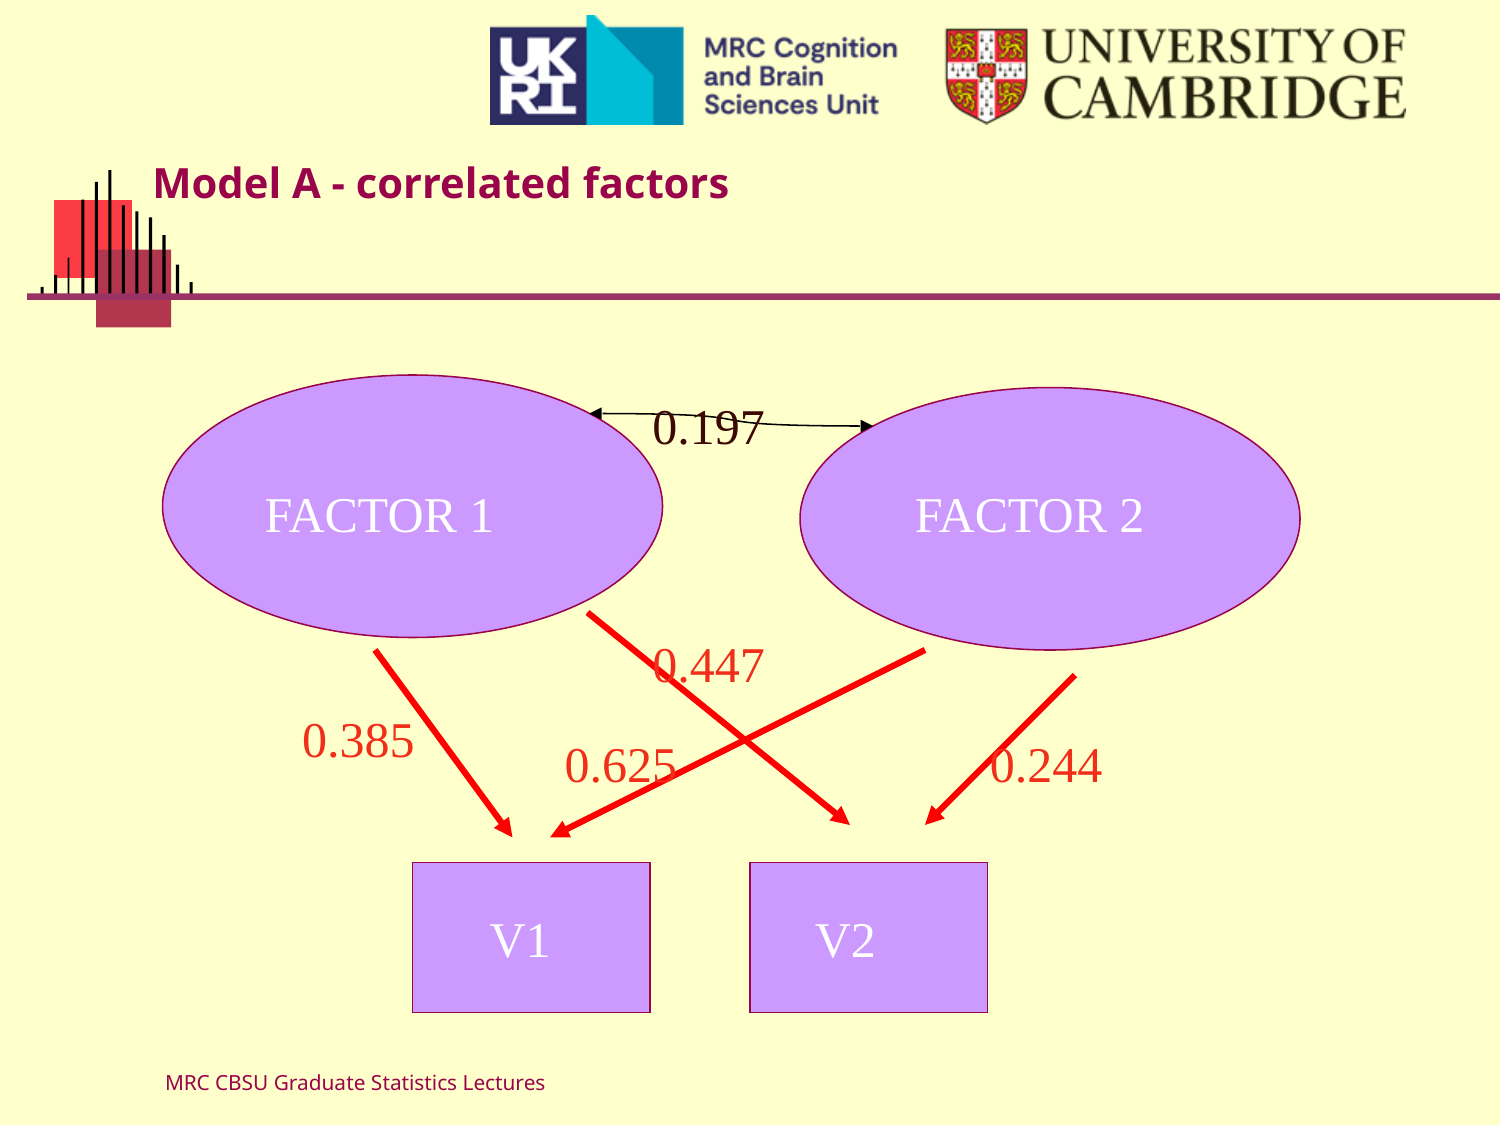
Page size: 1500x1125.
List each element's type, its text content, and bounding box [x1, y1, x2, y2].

text_box 0.385 [287, 699, 438, 775]
text_box [412, 862, 650, 1013]
text_box [749, 862, 988, 1013]
text_box [438, 735, 513, 838]
text_box [162, 375, 663, 638]
text_box 0.625 [549, 724, 763, 800]
picture [490, 15, 1406, 125]
text_box [924, 774, 975, 826]
text_box 0.197 [637, 387, 719, 463]
text_box FACTOR 2 [900, 474, 1300, 550]
text_box V2 [774, 899, 950, 975]
text_box [800, 387, 1293, 651]
text_box 0.244 [975, 724, 1175, 800]
text_box [549, 800, 626, 838]
text_box [763, 754, 850, 826]
footer MRC CBSU Graduate Statistics Lectures [149, 1062, 988, 1101]
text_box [724, 277, 738, 562]
text_box 0.447 [637, 624, 800, 700]
title Model A - correlated factors [137, 137, 988, 233]
list [75, 262, 1425, 1038]
text_box 0.197 [741, 387, 813, 463]
text_box FACTOR 1 [249, 474, 625, 550]
text_box V1 [474, 899, 625, 975]
